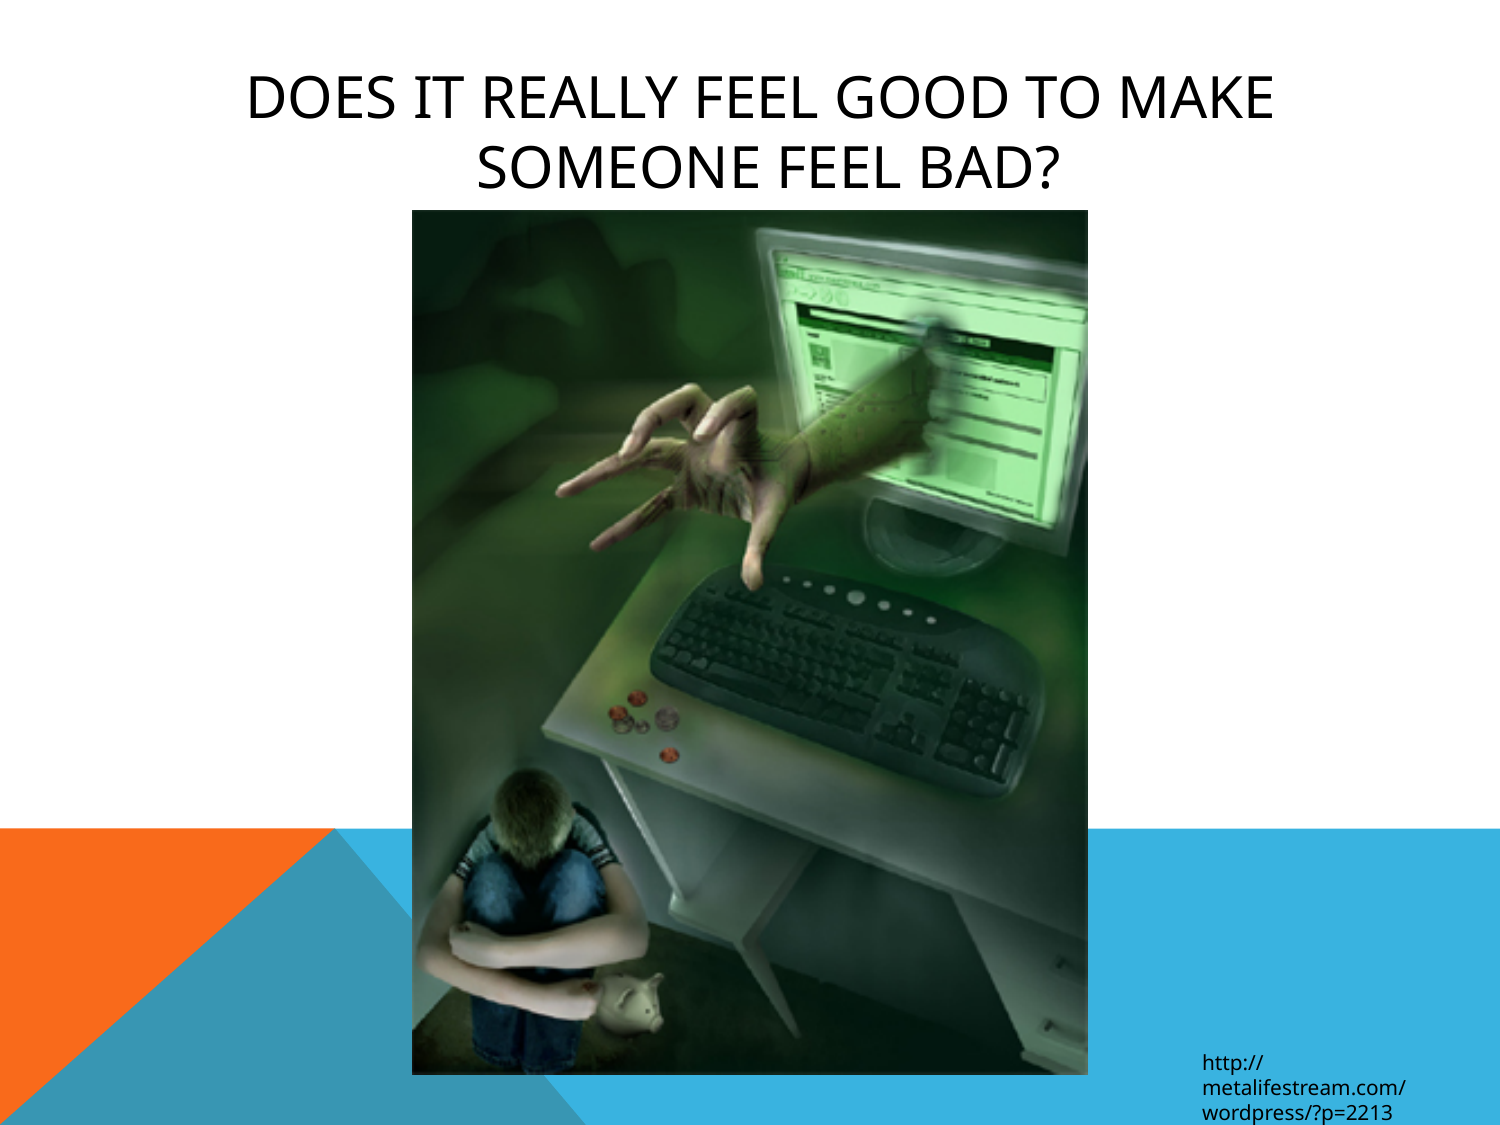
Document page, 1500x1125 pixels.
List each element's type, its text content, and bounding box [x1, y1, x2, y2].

title Does it really feel good to make someone feel bad? [37, 60, 1500, 200]
picture [412, 210, 1088, 1076]
text_box http://metalifestream.com/wordpress/?p=2213 [1187, 1042, 1488, 1125]
